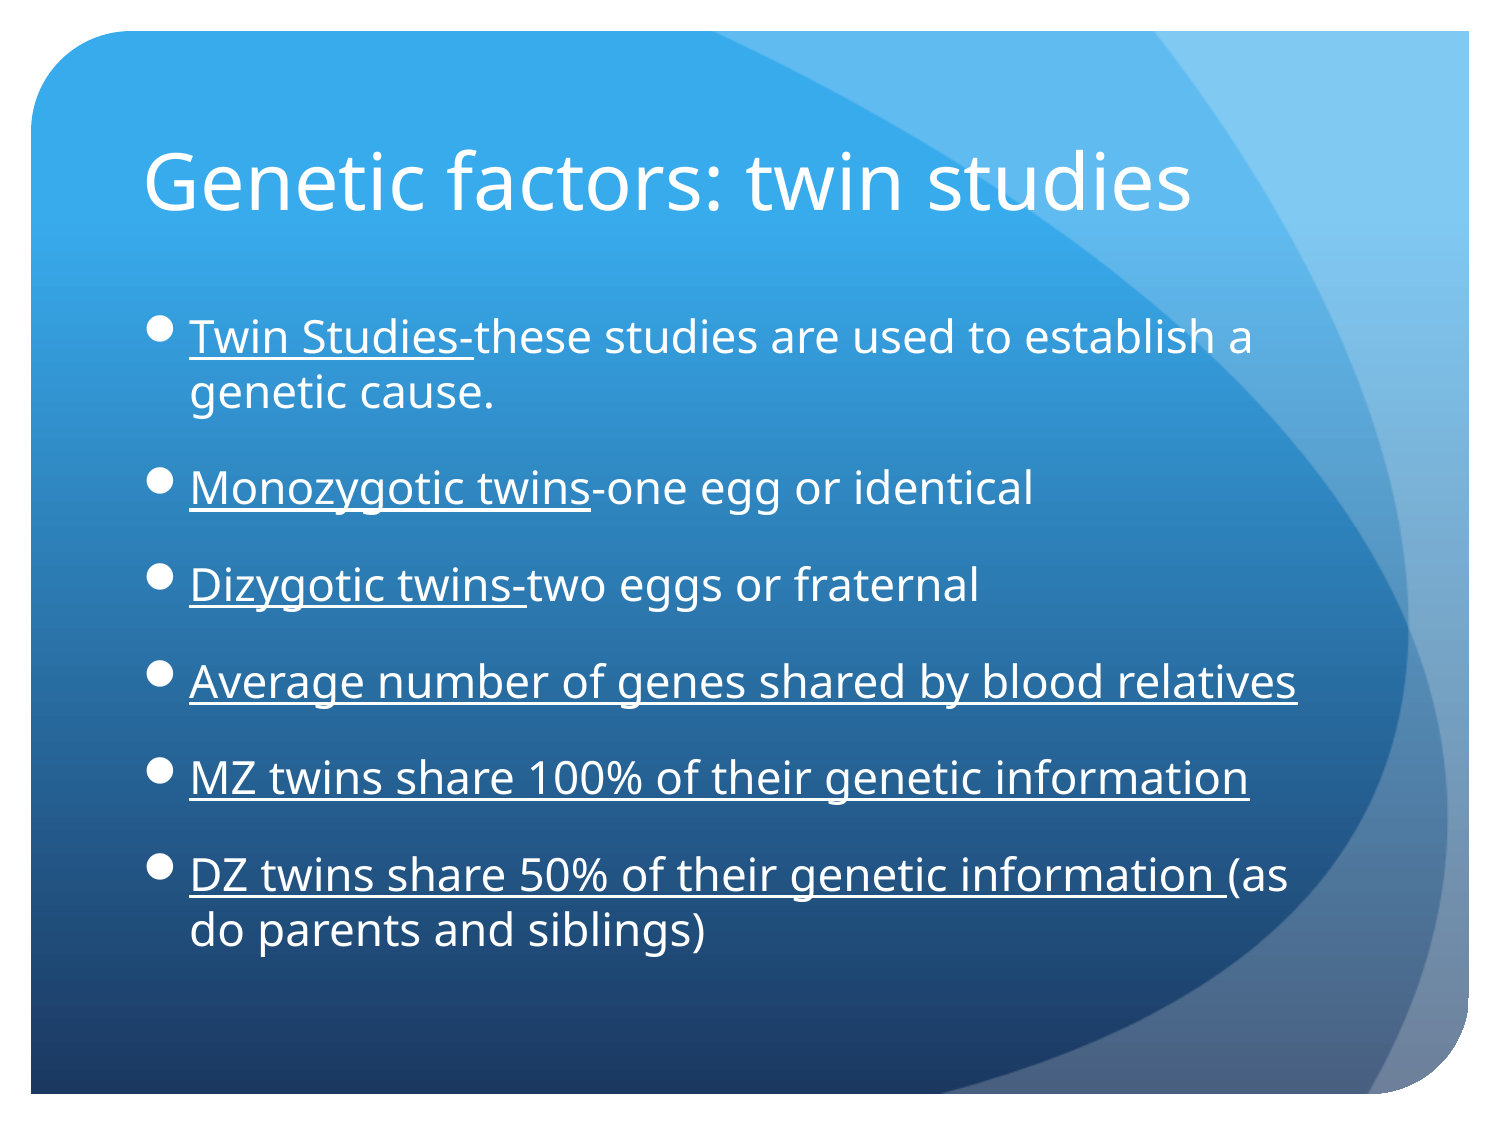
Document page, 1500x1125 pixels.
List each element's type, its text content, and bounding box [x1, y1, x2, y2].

picture [24, 30, 1473, 1094]
title Genetic factors: twin studies [127, 62, 1372, 234]
list Twin Studies-these studies are used to establish a genetic cause. Monozygotic twins-one egg or identical Dizygotic twins-two eggs or fraternal Average number of genes shared by blood relatives MZ twins share 100% of their genetic information DZ twins share 50% of their genetic information (as do parents and siblings) [127, 299, 1372, 991]
